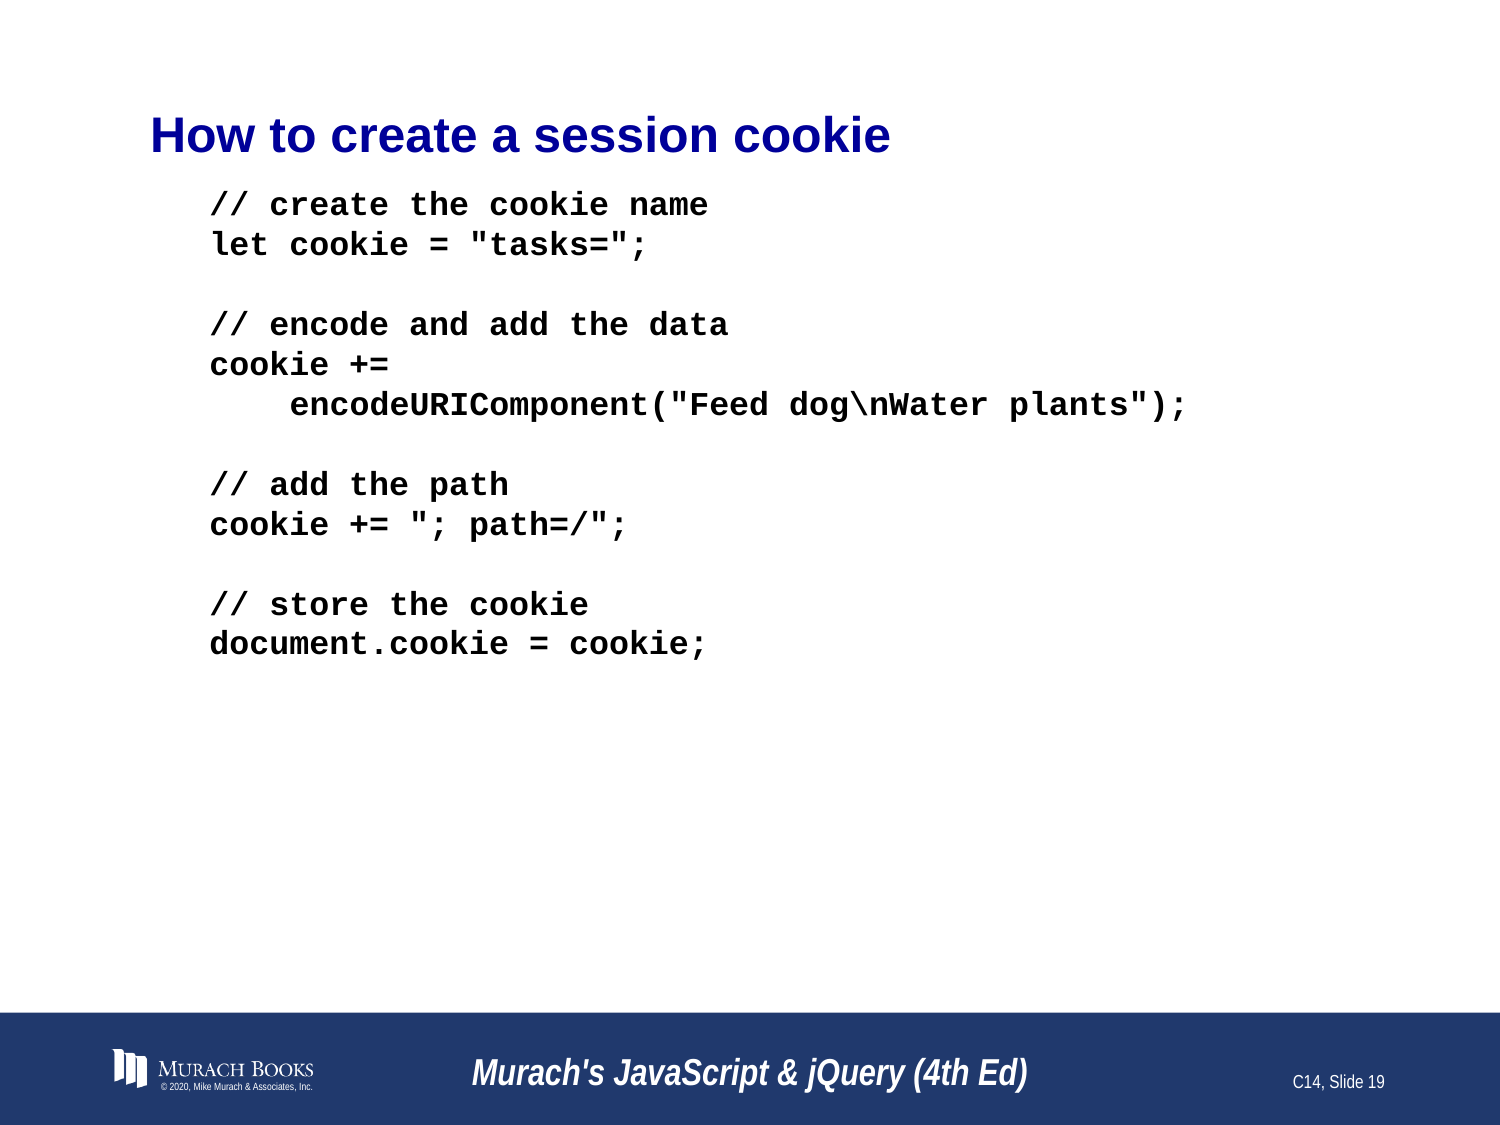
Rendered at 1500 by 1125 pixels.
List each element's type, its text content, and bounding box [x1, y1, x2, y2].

list // create the cookie name let cookie = "tasks="; // encode and add the data cookie += encodeURIComponent("Feed dog\nWater plants"); // add the path cookie += "; path=/"; // store the cookie document.cookie = cookie; [137, 174, 1350, 975]
slide_number C14, Slide 19 [1087, 1025, 1400, 1100]
footer © 2020, Mike Murach & Associates, Inc. [12, 1025, 463, 1100]
slide_number Murach's JavaScript & jQuery (4th Ed) [463, 1025, 1050, 1100]
title How to create a session cookie [150, 102, 1350, 164]
